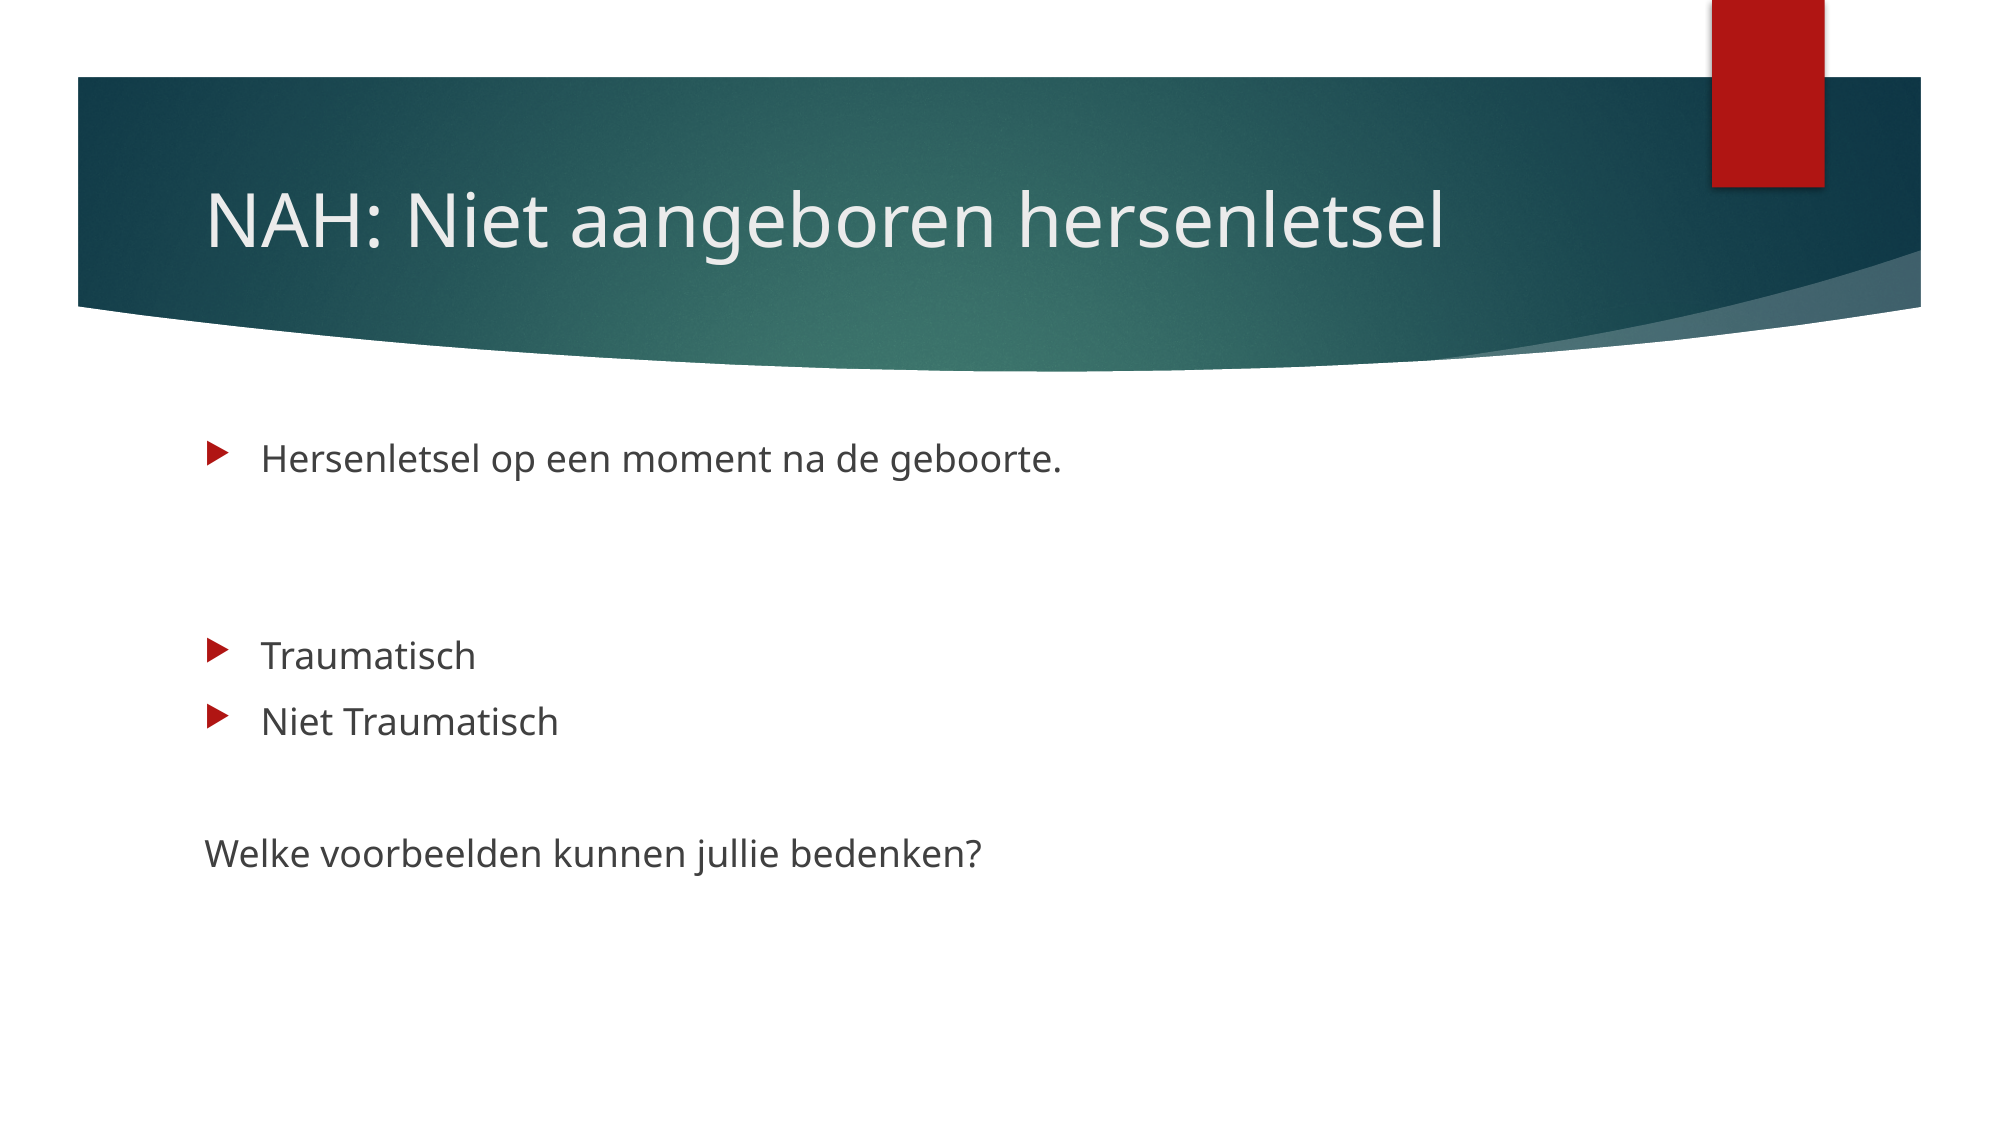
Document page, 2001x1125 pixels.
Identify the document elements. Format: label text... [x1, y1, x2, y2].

list Hersenletsel op een moment na de geboorte. Traumatisch Niet Traumatisch Welke voorbeelden kunnen jullie bedenken? [189, 427, 1638, 988]
title NAH: Niet aangeboren hersenletsel [189, 159, 1638, 276]
